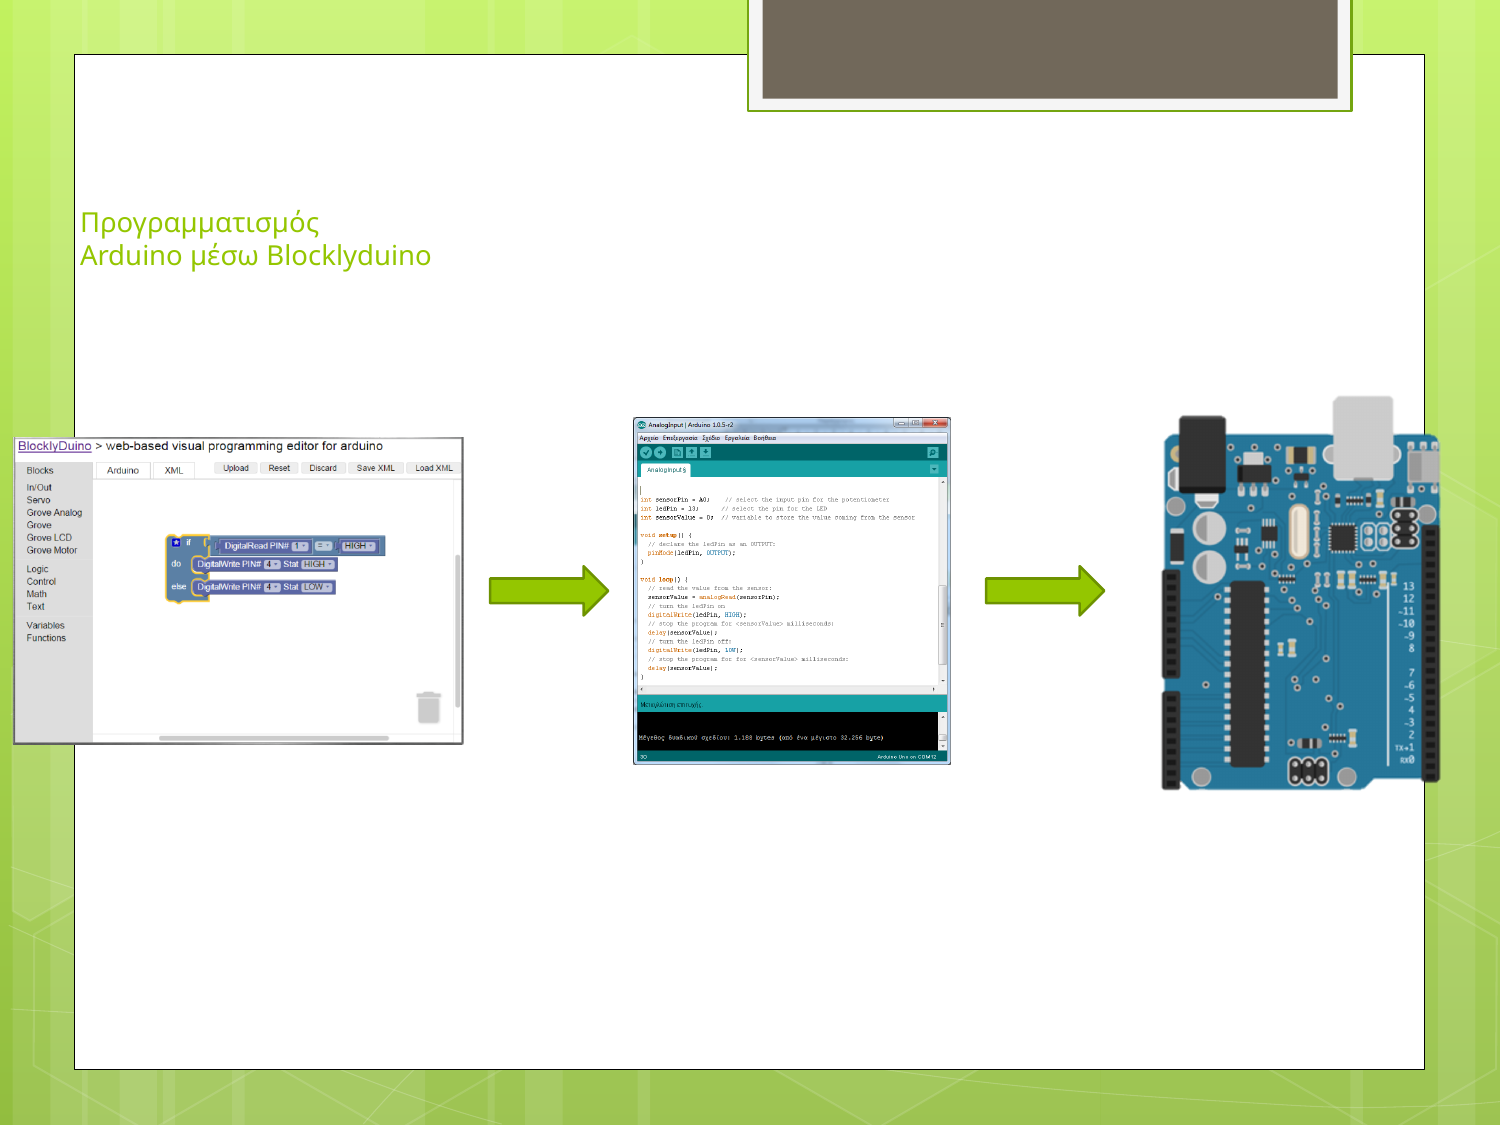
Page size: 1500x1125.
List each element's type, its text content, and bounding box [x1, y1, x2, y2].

picture [1054, 350, 1500, 841]
text_box [984, 577, 1048, 605]
text_box [488, 565, 610, 617]
title Προγραμματισμός Arduino μέσω Blocklyduino [64, 196, 1218, 279]
picture [633, 416, 951, 765]
picture [12, 437, 464, 745]
